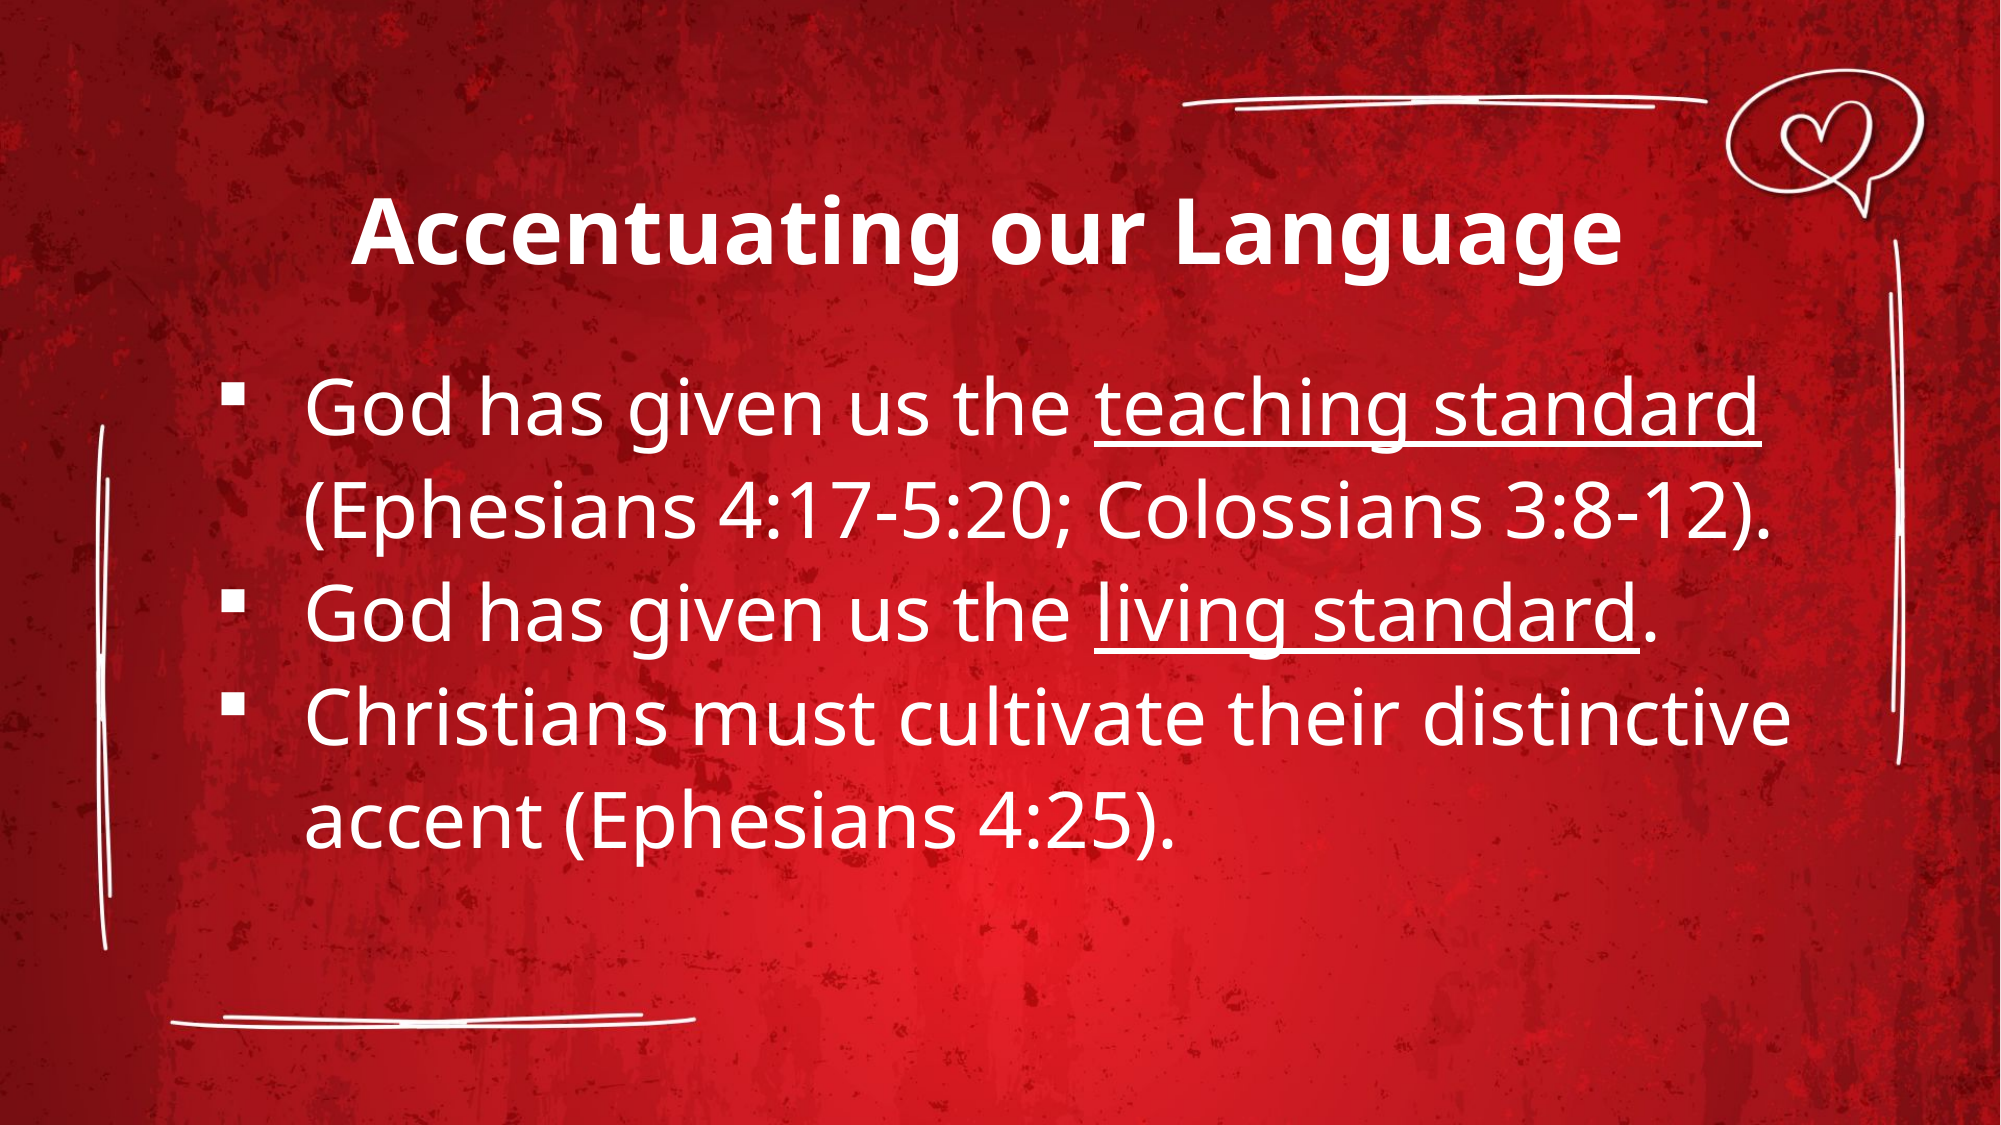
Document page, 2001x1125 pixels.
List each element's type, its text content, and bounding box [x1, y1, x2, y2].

picture [0, 0, 2001, 1125]
title Accentuating our Language [157, 150, 1820, 293]
list God has given us the teaching standard (Ephesians 4:17-5:20; Colossians 3:8-12). God has given us the living standard. Christians must cultivate their distinctive accent (Ephesians 4:25). [200, 292, 1834, 920]
